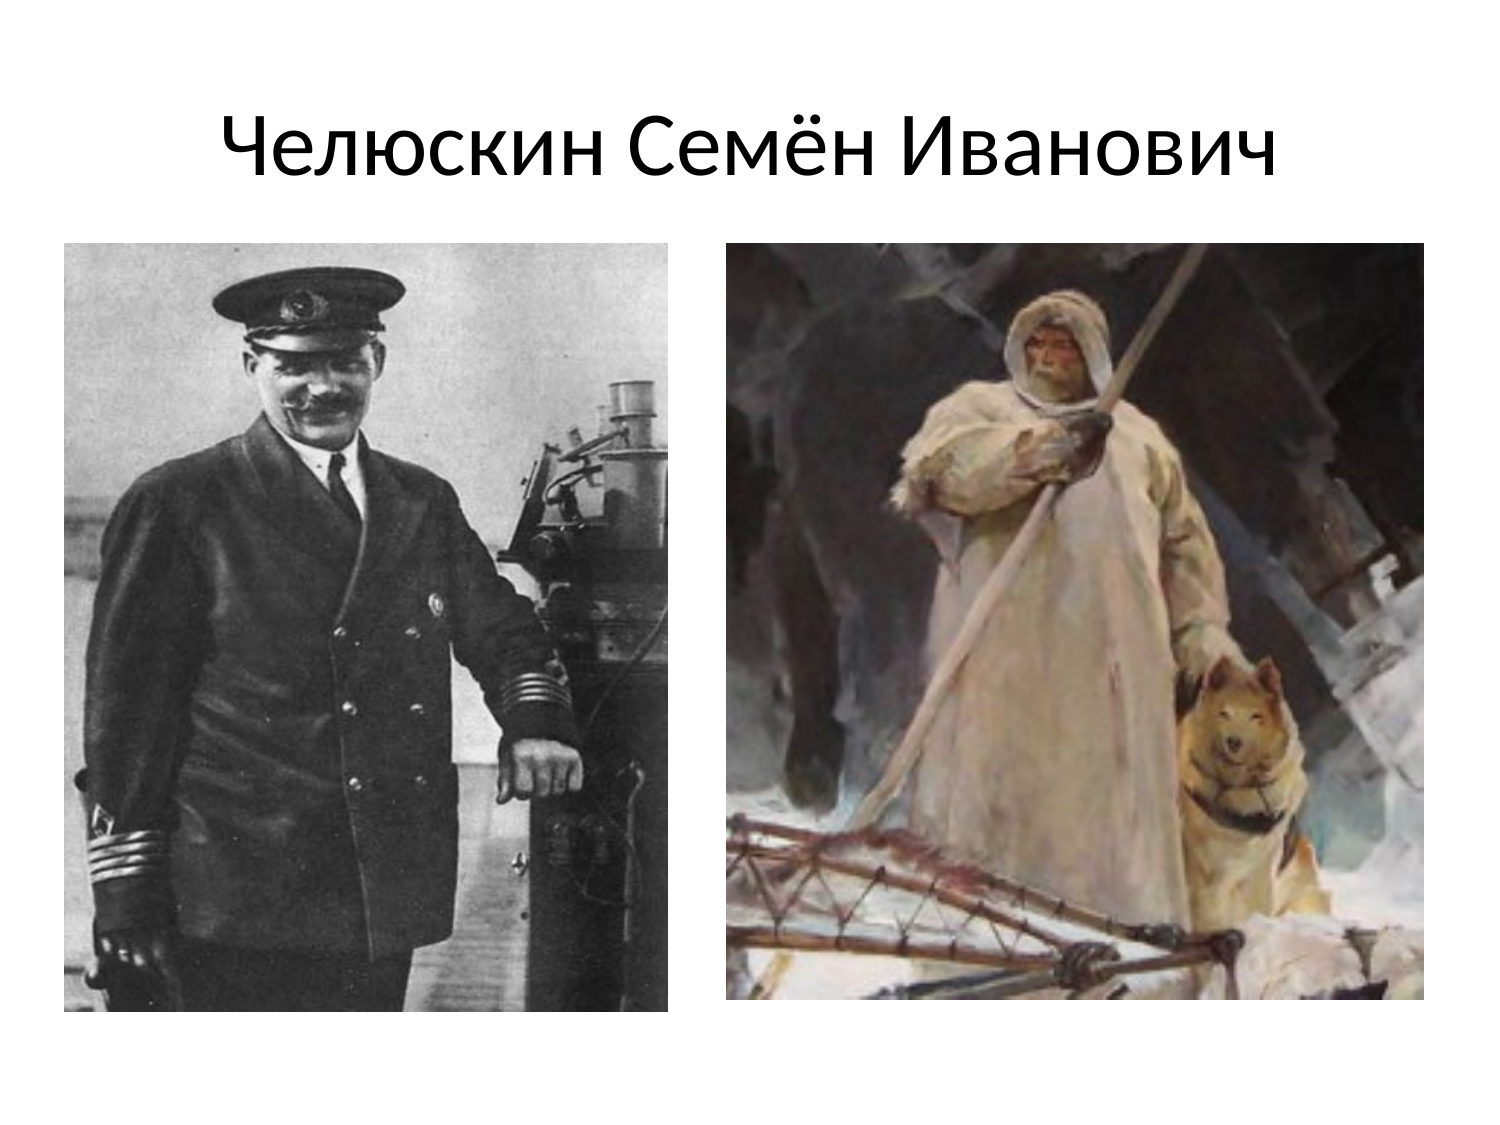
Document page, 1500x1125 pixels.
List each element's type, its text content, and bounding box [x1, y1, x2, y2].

picture [726, 243, 1424, 1000]
title Челюскин Семён Иванович [75, 45, 1425, 233]
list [64, 243, 668, 1012]
